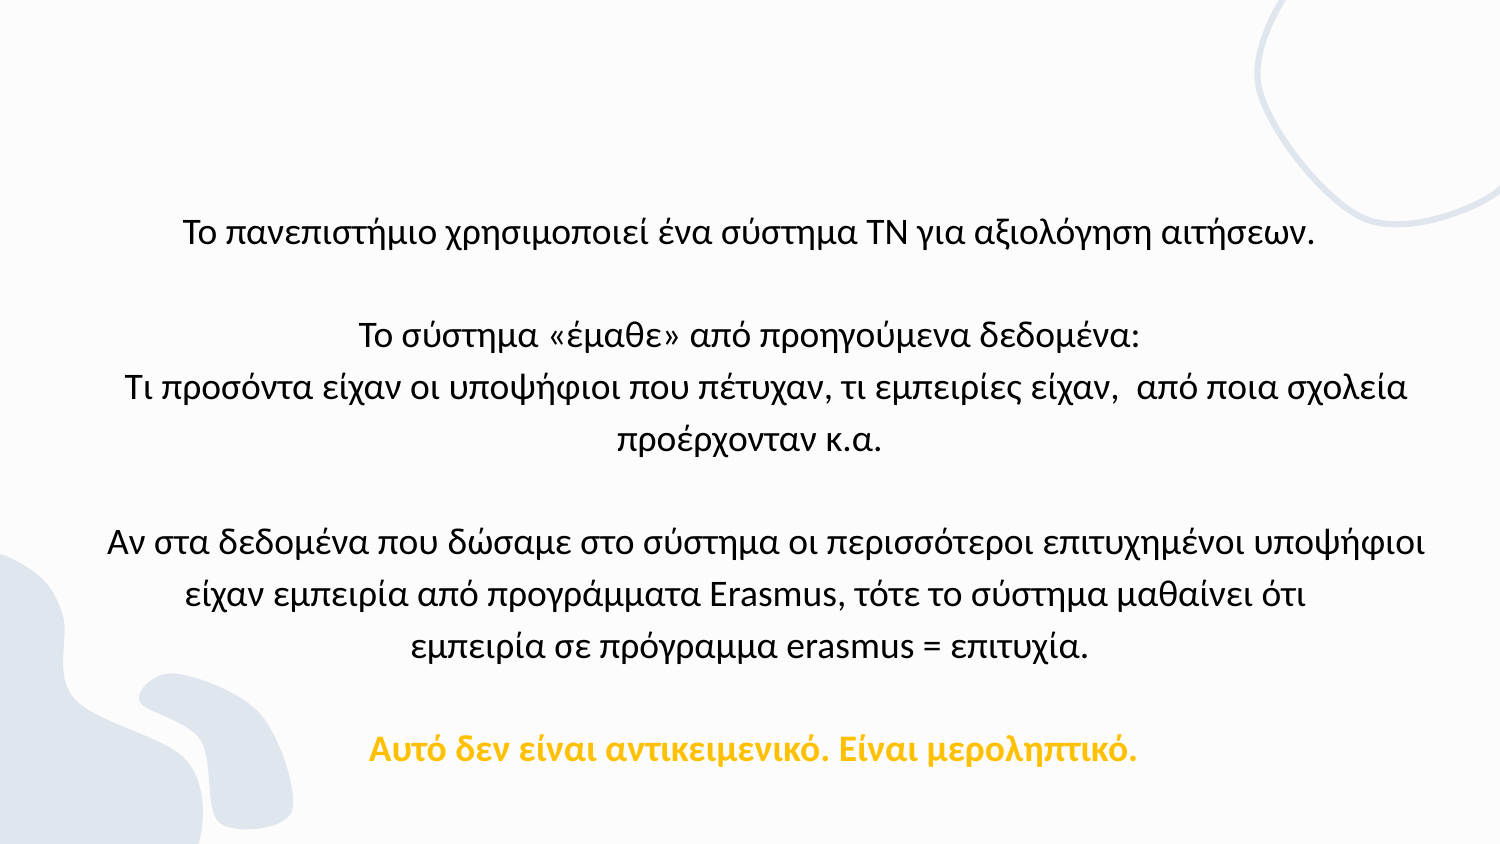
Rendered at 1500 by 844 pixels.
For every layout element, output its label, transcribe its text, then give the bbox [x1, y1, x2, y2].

title Το πανεπιστήμιο χρησιμοποιεί ένα σύστημα ΤΝ για αξιολόγηση αιτήσεων. Το σύστημα «έμαθε» από προηγούμενα δεδομένα: Τι προσόντα είχαν οι υποψήφιοι που πέτυχαν, τι εμπειρίες είχαν, από ποια σχολεία προέρχονταν κ.α. Αν στα δεδομένα που δώσαμε στο σύστημα οι περισσότεροι επιτυχημένοι υποψήφιοι είχαν εμπειρία από προγράμματα Erasmus, τότε το σύστημα μαθαίνει ότι εμπειρία σε πρόγραμμα erasmus = επιτυχία. Αυτό δεν είναι αντικειμενικό. Είναι μεροληπτικό. [47, 133, 1452, 711]
